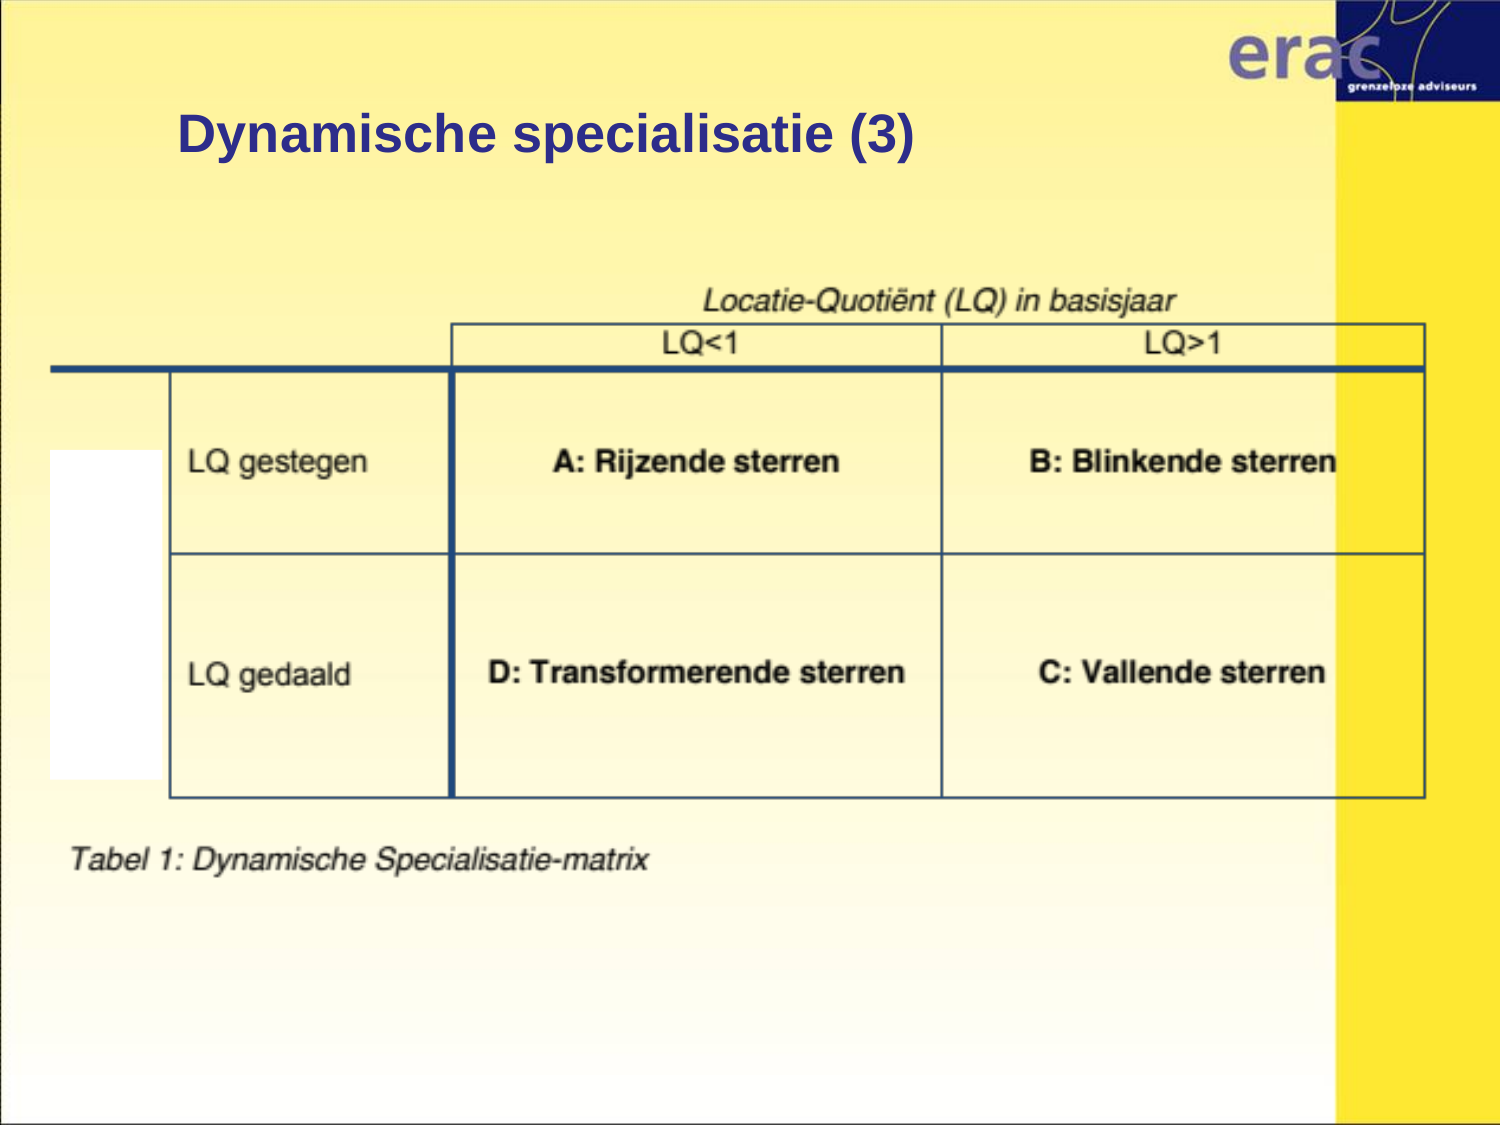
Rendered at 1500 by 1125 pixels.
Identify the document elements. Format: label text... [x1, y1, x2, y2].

picture [0, 0, 1500, 1125]
title Dynamische specialisatie (3) [162, 37, 1344, 225]
